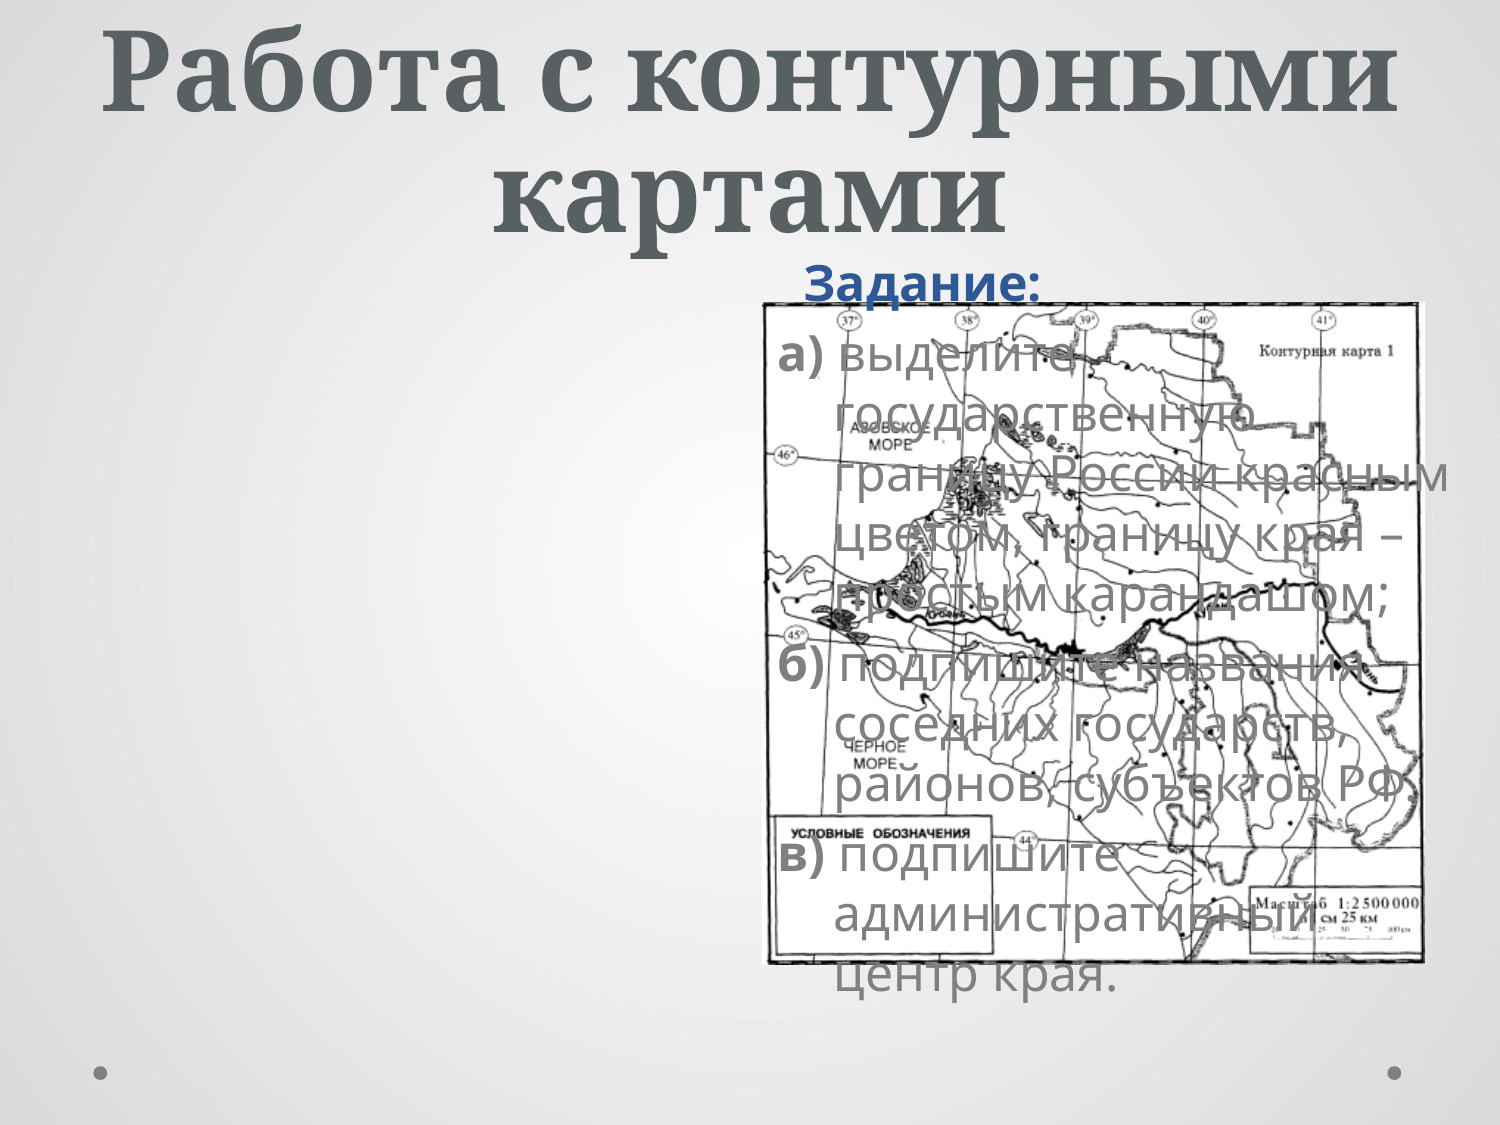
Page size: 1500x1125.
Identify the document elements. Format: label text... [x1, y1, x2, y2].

list Задание: а) выделите государственную границу России красным цветом, границу края – простым карандашом; б) подпишите названия соседних государств, районов, субъектов РФ. в) подпишите административный центр края. [762, 243, 1483, 1059]
title Работа с контурными картами [75, 0, 1425, 263]
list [762, 302, 1426, 966]
